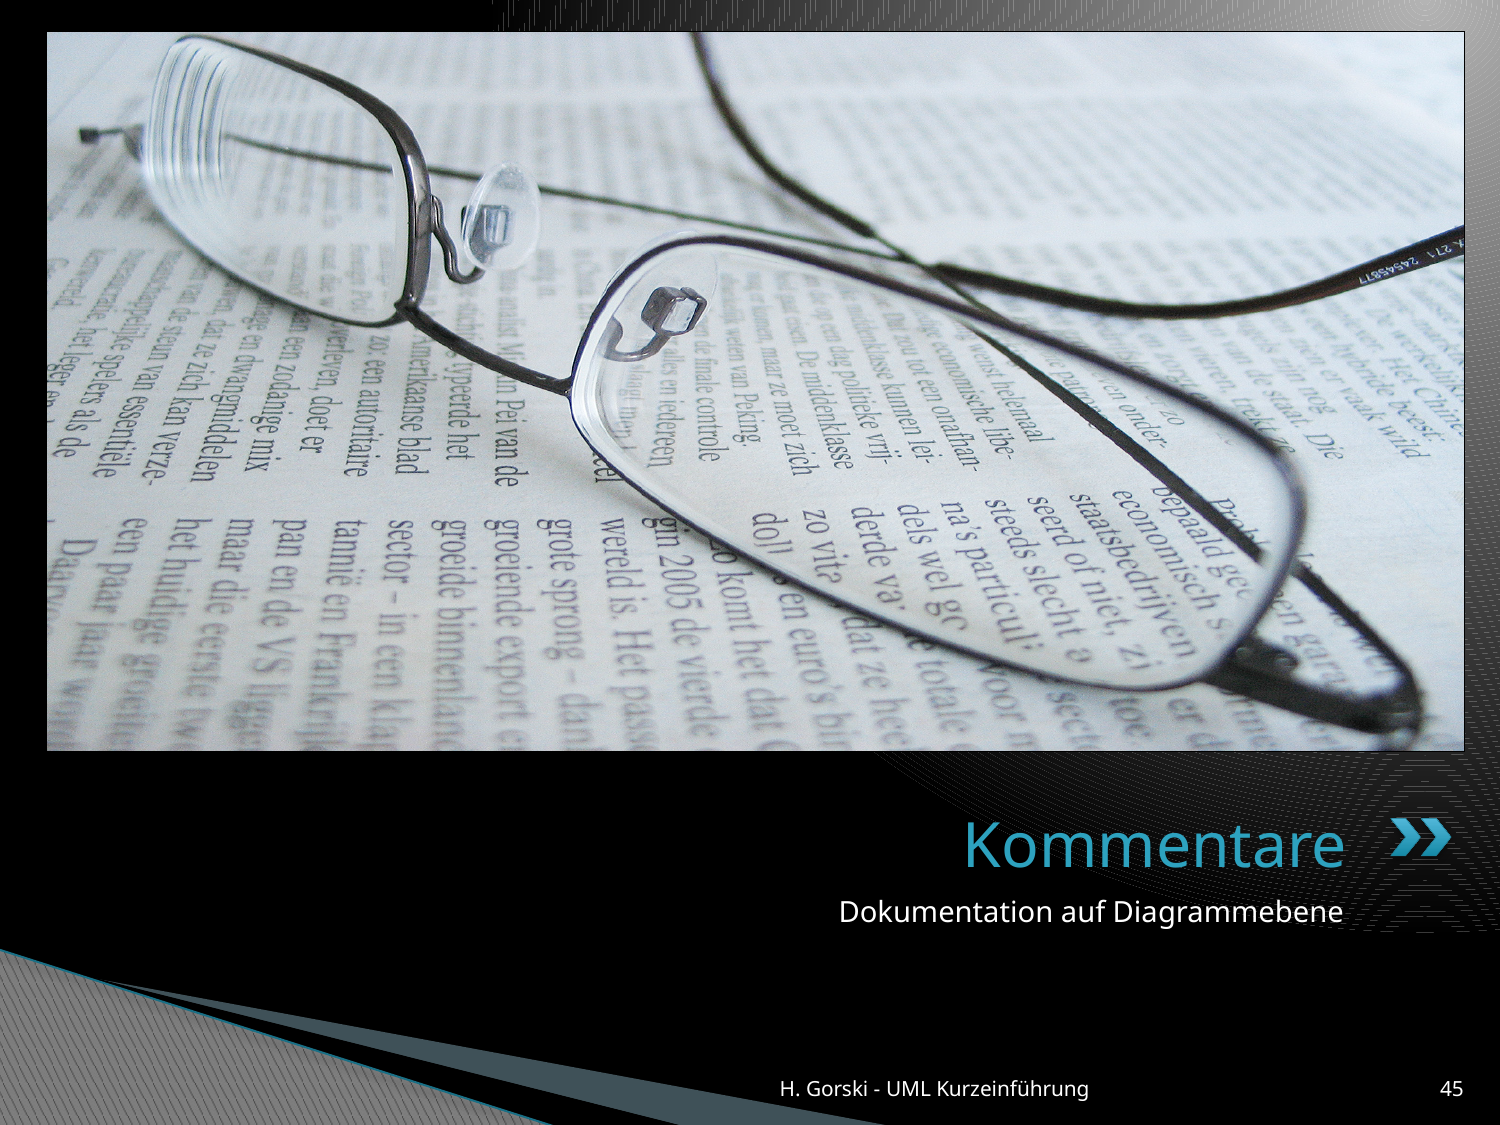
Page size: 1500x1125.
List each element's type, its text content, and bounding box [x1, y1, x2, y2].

list Dokumentation auf Diagrammebene [187, 892, 1363, 1000]
picture [0, 952, 543, 1125]
title Kommentare [37, 798, 1363, 891]
slide_number 45 [1418, 1051, 1479, 1112]
picture [46, 30, 1466, 752]
footer H. Gorski - UML Kurzeinführung [718, 1051, 1105, 1112]
